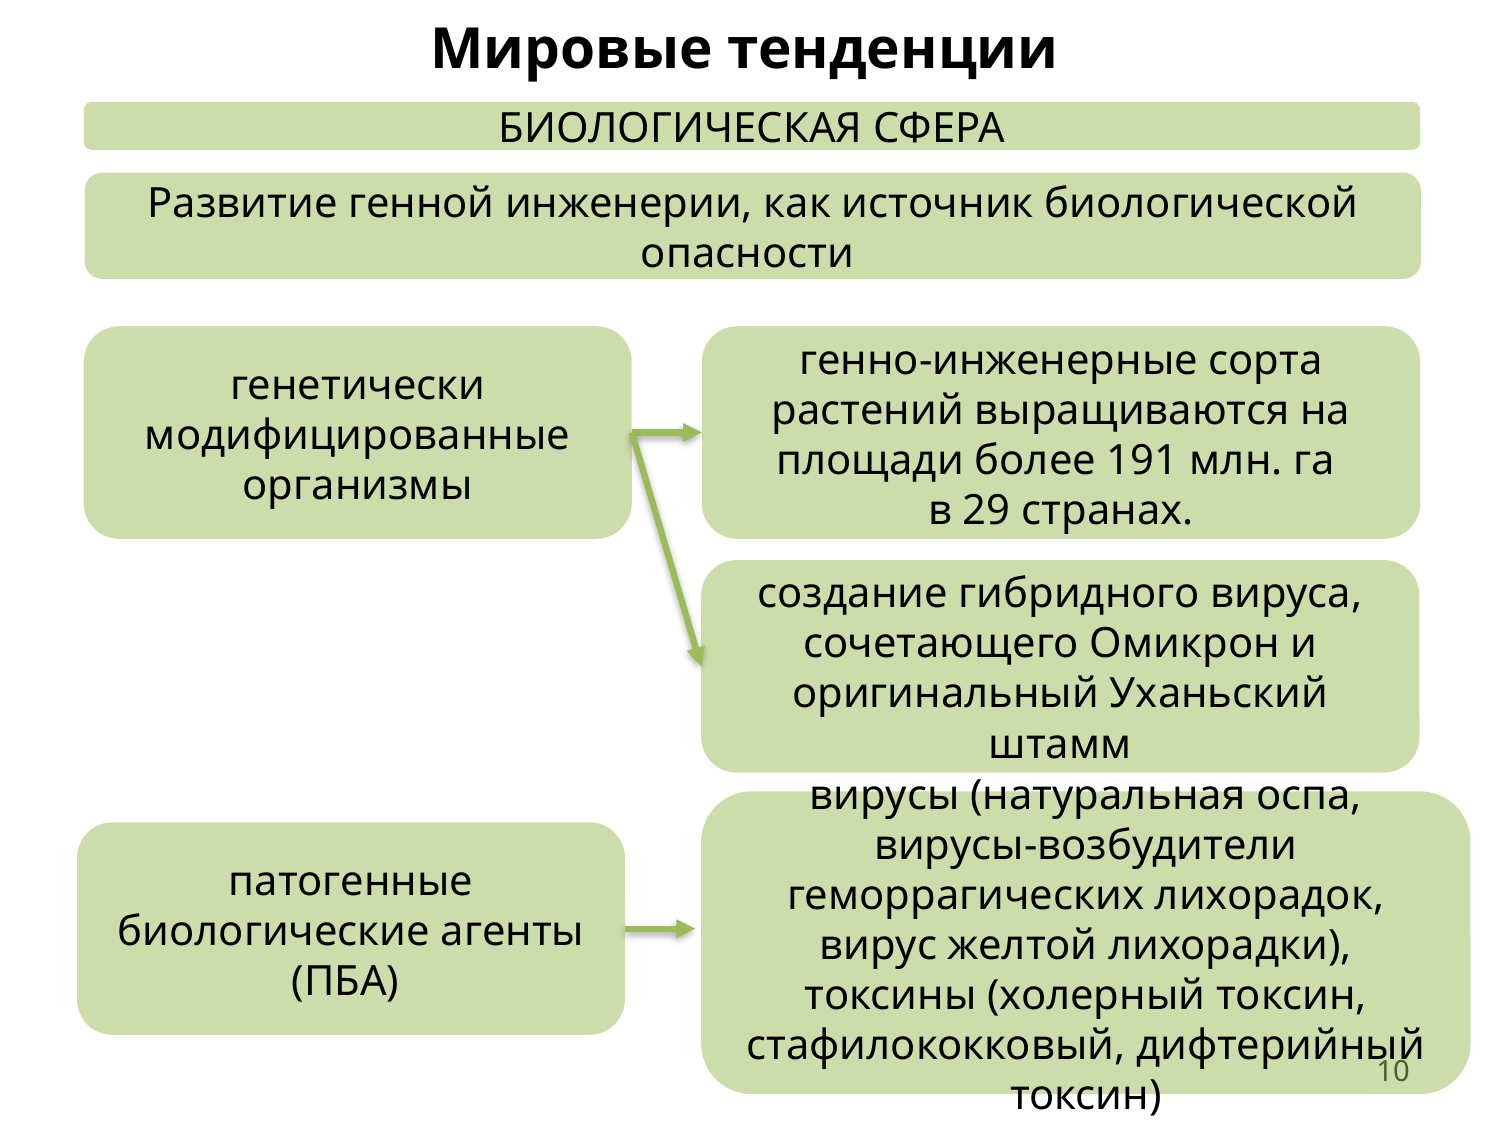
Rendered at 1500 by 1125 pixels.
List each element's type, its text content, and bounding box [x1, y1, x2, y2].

text_box генно-инженерные сорта растений выращиваются на площади более 191 млн. га в 29 странах. [701, 326, 1421, 539]
text_box Развитие генной инженерии, как источник биологической опасности [84, 172, 1422, 279]
text_box Мировые тенденции [77, 3, 1427, 87]
text_box создание гибридного вируса, сочетающего Омикрон и оригинальный Уханьский штамм [701, 560, 1420, 773]
slide_number 10 [1074, 1094, 1425, 1103]
text_box генетически модифицированные организмы [83, 326, 632, 539]
text_box БИОЛОГИЧЕСКАЯ СФЕРА [83, 101, 1421, 150]
text_box вирусы (натуральная оспа, вирусы-возбудители геморрагических лихорадок, вирус желтой лихорадки), токсины (холерный токсин, стафилококковый, дифтерийный токсин) [701, 791, 1471, 1095]
text_box патогенные биологические агенты (ПБА) [77, 822, 626, 1035]
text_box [631, 432, 702, 667]
